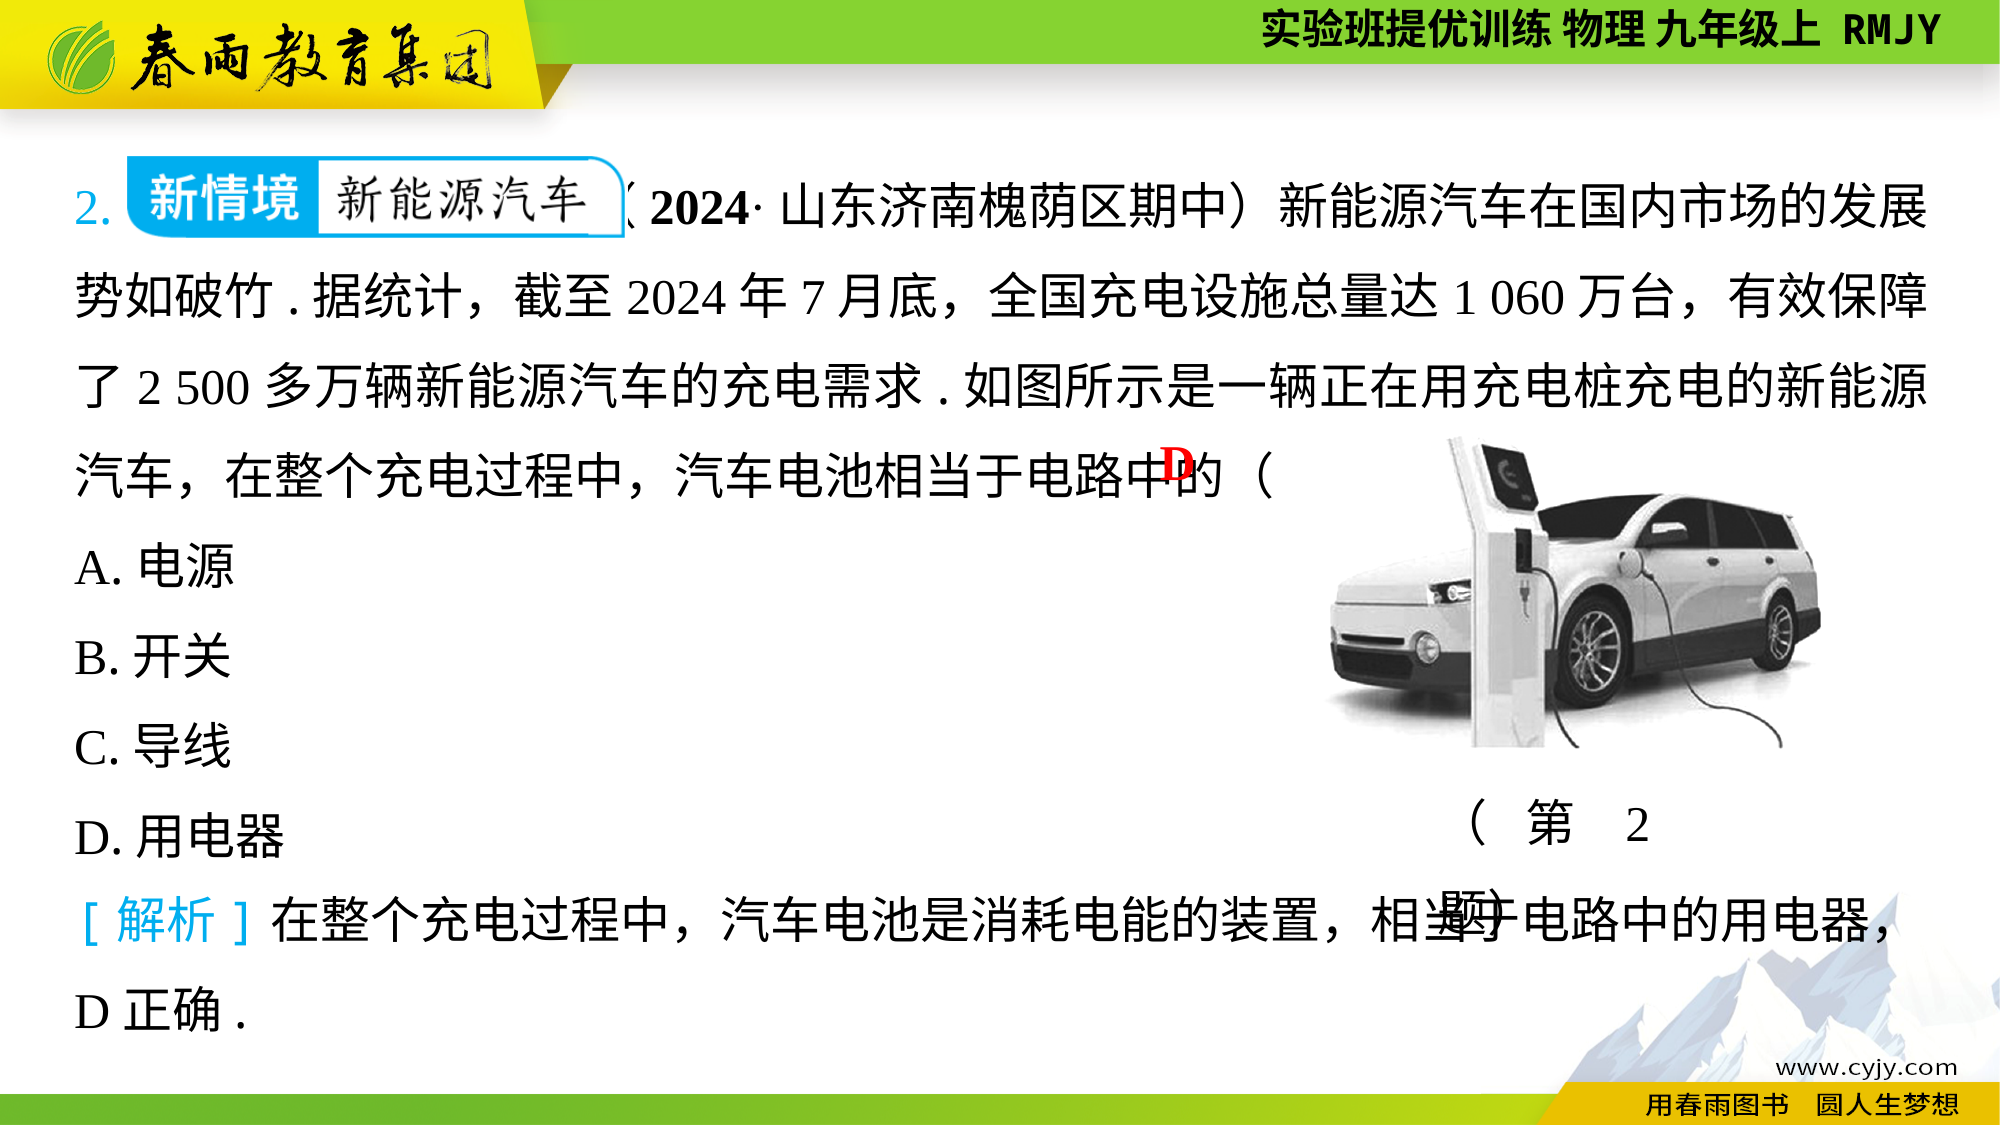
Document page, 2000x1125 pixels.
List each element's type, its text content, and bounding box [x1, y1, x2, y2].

text_box D [1144, 423, 1211, 499]
list 2. （2024·山东济南槐荫区期中）新能源汽车在国内市场的发展势如破竹.据统计，截至2024年7月底，全国充电设施总量达1 060万台，有效保障了2 500多万辆新能源汽车的充电需求.如图所示是一辆正在用充电桩充电的新能源汽车，在整个充电过程中，汽车电池相当于电路中的（ ）. A.电源 B.开关 C.导线 D.用电器 [59, 137, 1944, 850]
text_box [解析]在整个充电过程中，汽车电池是消耗电能的装置，相当于电路中的用电器，D正确. [59, 850, 1944, 1046]
picture [0, 0, 2000, 1125]
text_box （第2题） [1422, 757, 1678, 850]
